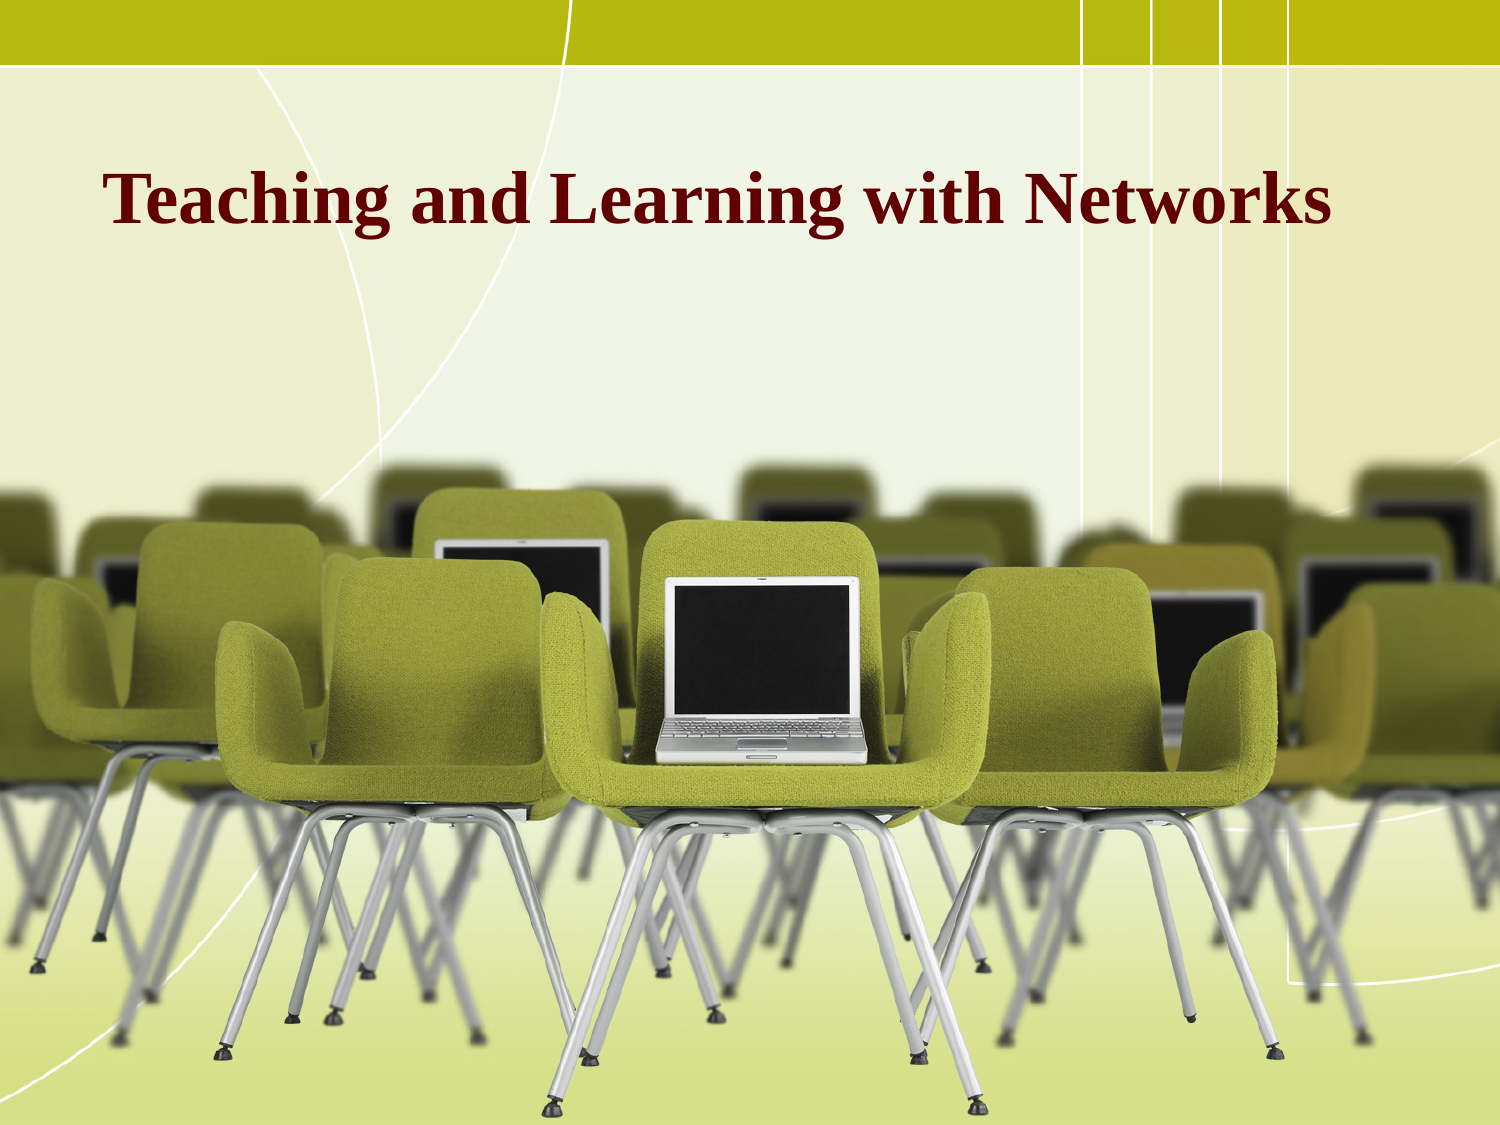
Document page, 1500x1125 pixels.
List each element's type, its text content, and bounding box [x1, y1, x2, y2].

picture [0, 0, 1500, 1125]
list Teaching and Learning with Networks [87, 99, 1401, 247]
